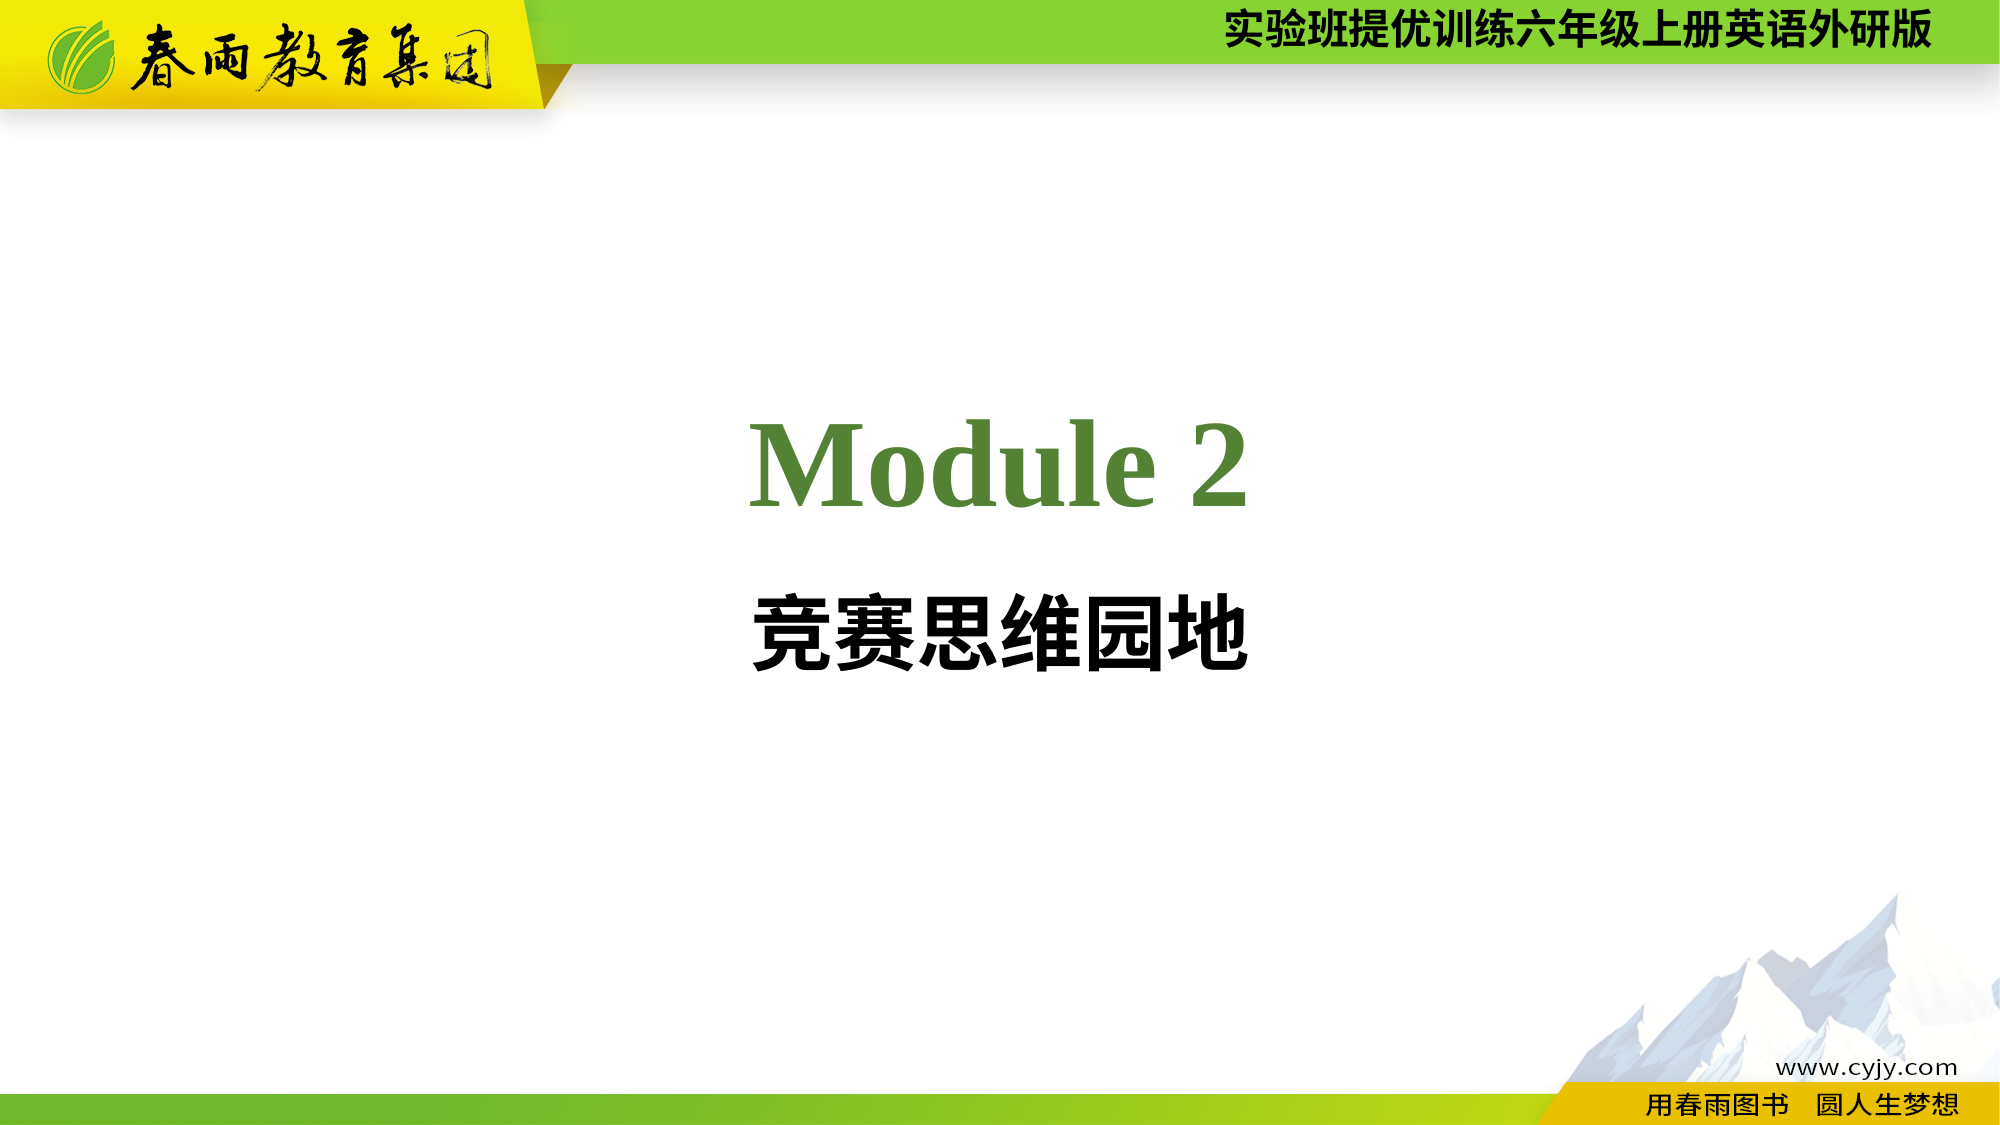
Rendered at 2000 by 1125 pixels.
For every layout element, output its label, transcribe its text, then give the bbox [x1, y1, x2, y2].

picture [0, 689, 2000, 1125]
picture [0, 0, 2000, 298]
text_box Module 2 竞赛思维园地 [0, 298, 2000, 689]
